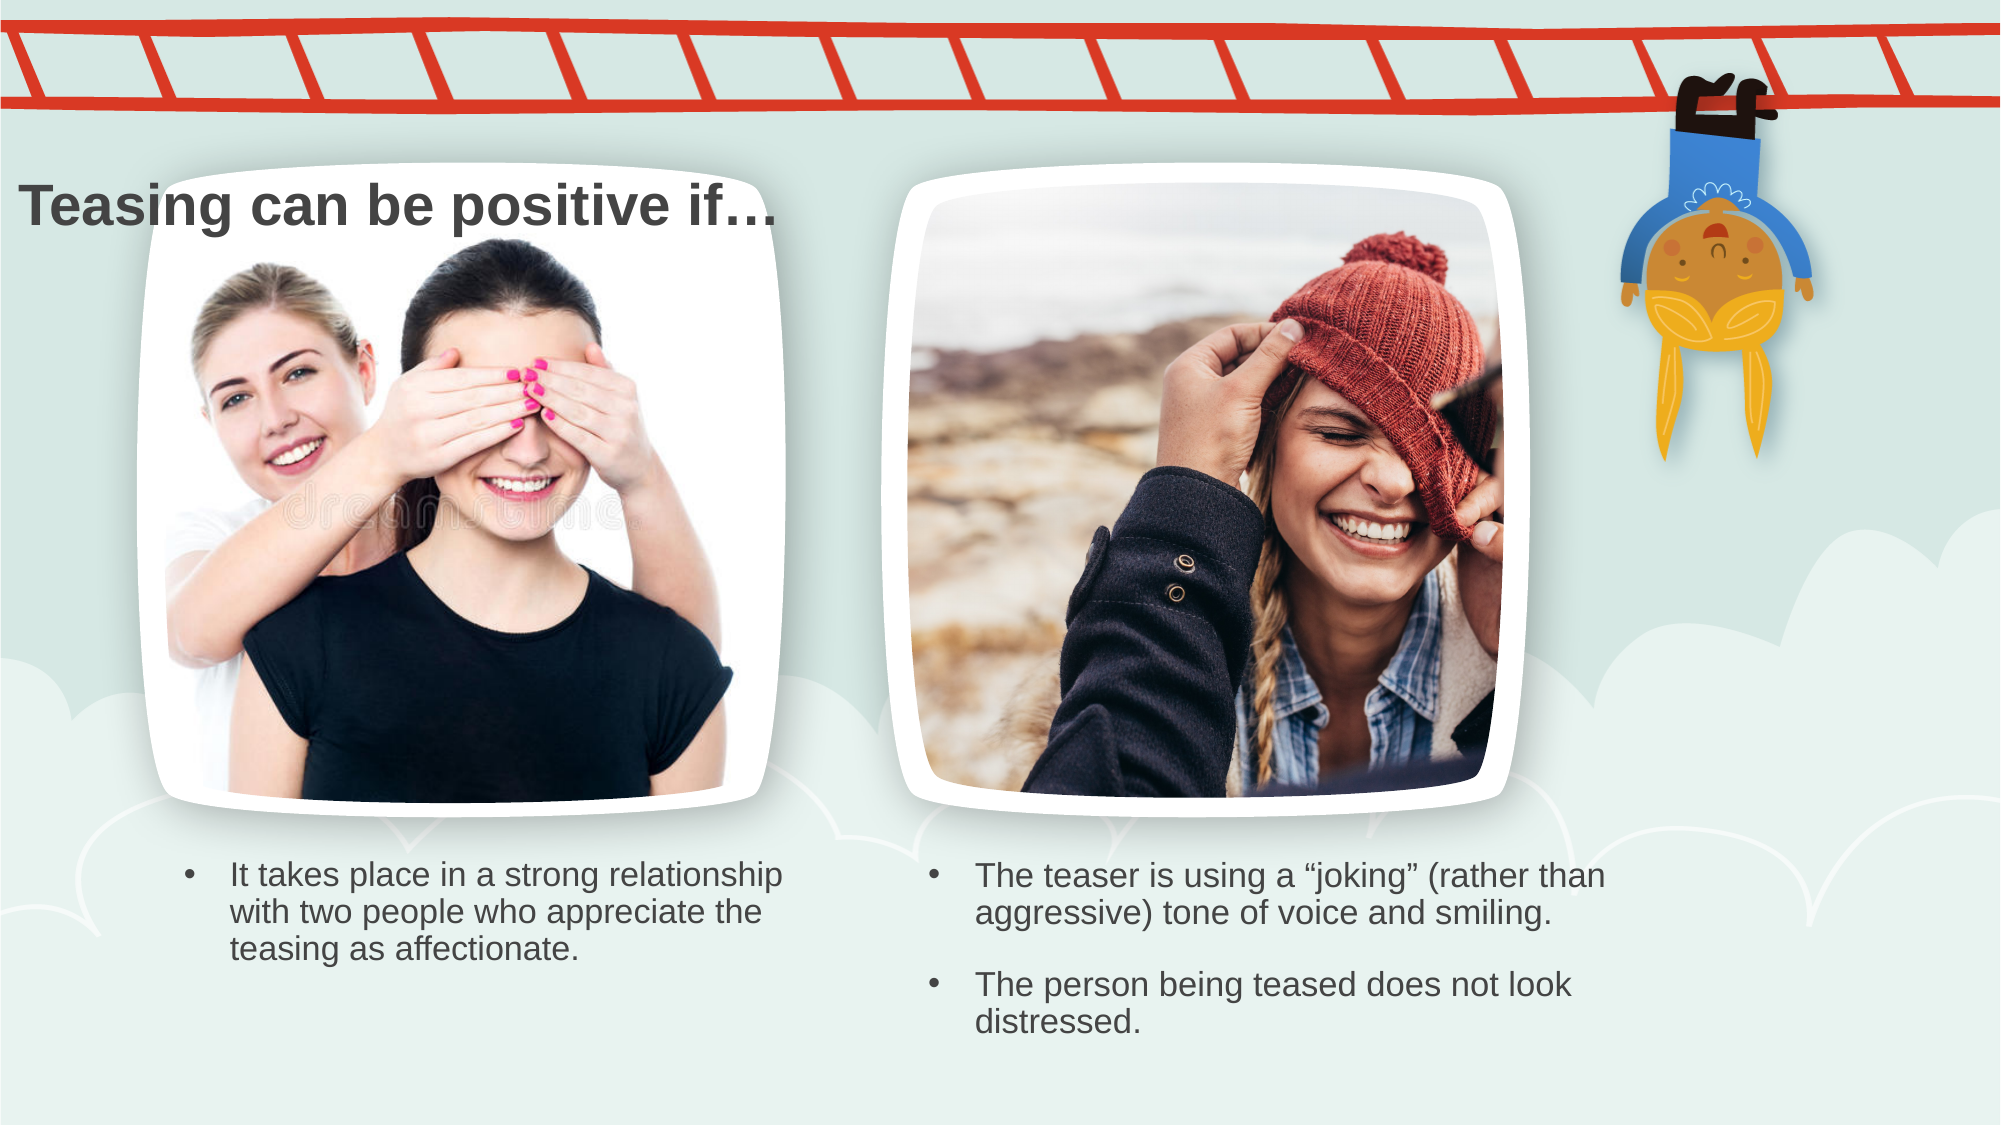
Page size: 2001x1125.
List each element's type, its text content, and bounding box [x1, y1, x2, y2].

list The teaser is using a “joking” (rather than aggressive) tone of voice and smiling. The person being teased does not look distressed. [913, 849, 1700, 1050]
list It takes place in a strong relationship with two people who appreciate the teasing as affectionate. [168, 849, 825, 1000]
title Teasing can be positive if… [3, 130, 1335, 246]
picture [0, 0, 2001, 1125]
